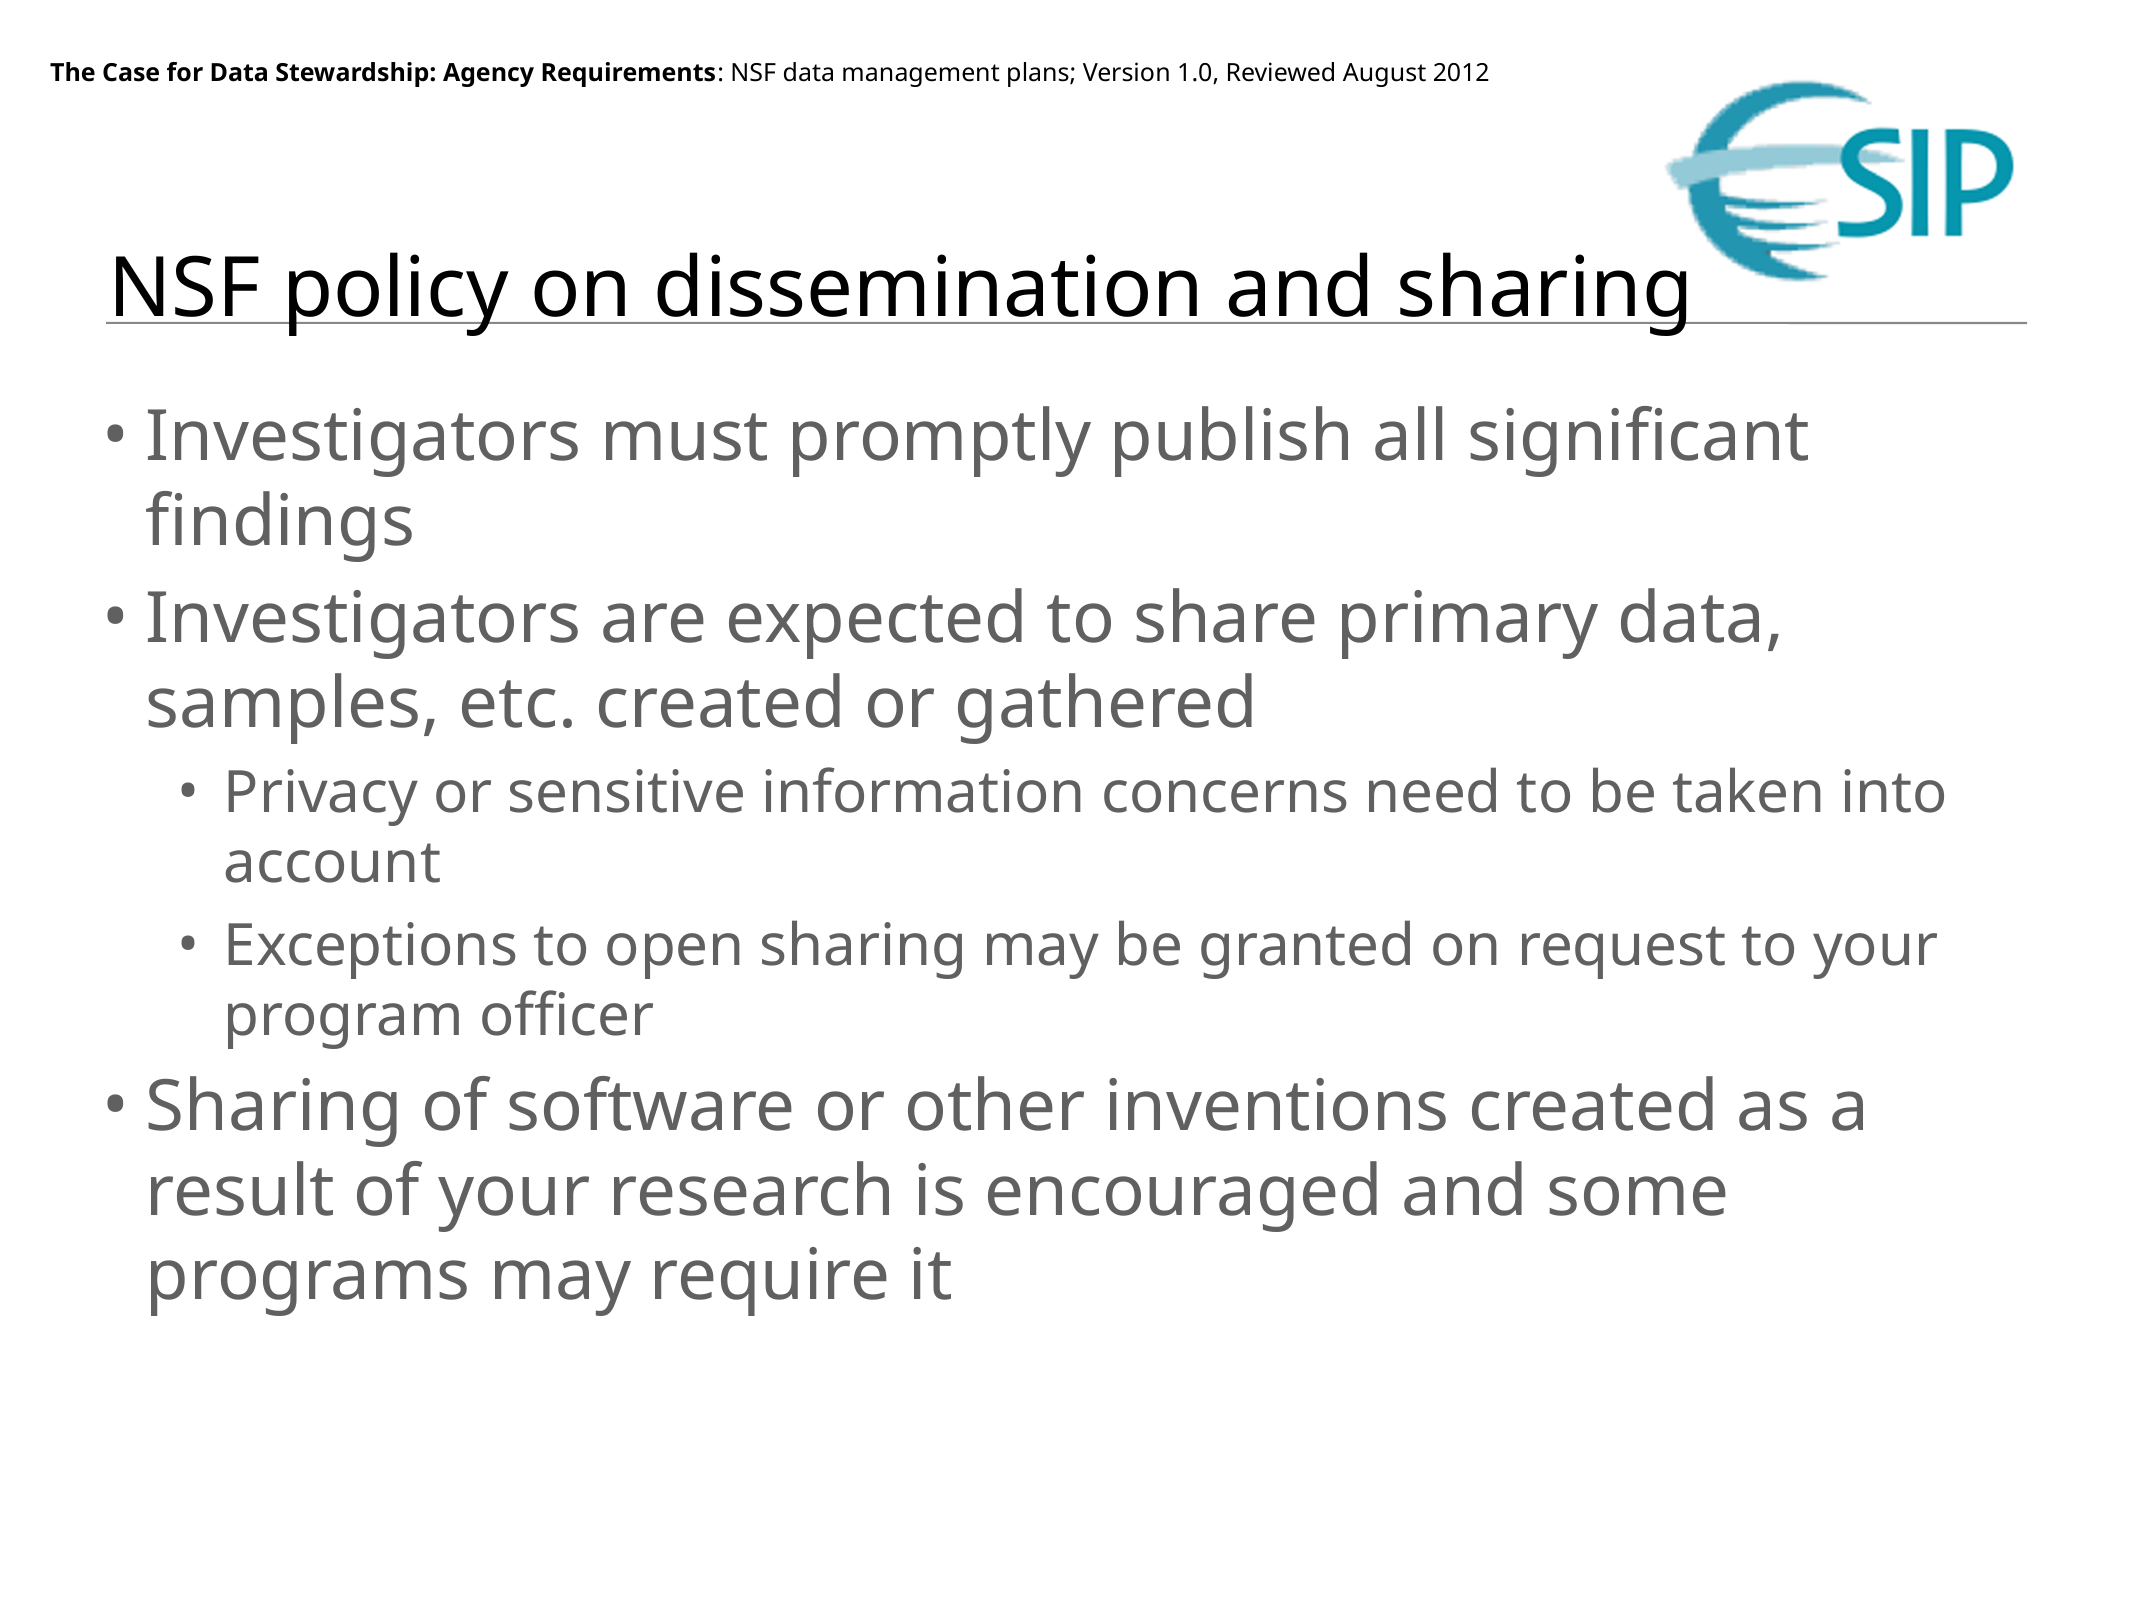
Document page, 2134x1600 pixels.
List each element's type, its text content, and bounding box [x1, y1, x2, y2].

list Investigators must promptly publish all significant findings Investigators are expected to share primary data, samples, etc. created or gathered Privacy or sensitive information concerns need to be taken into account Exceptions to open sharing may be granted on request to your program officer Sharing of software or other inventions created as a result of your research is encouraged and some programs may require it [93, 381, 2040, 1459]
picture [1654, 62, 2030, 112]
title NSF policy on dissemination and sharing [99, 112, 2038, 342]
